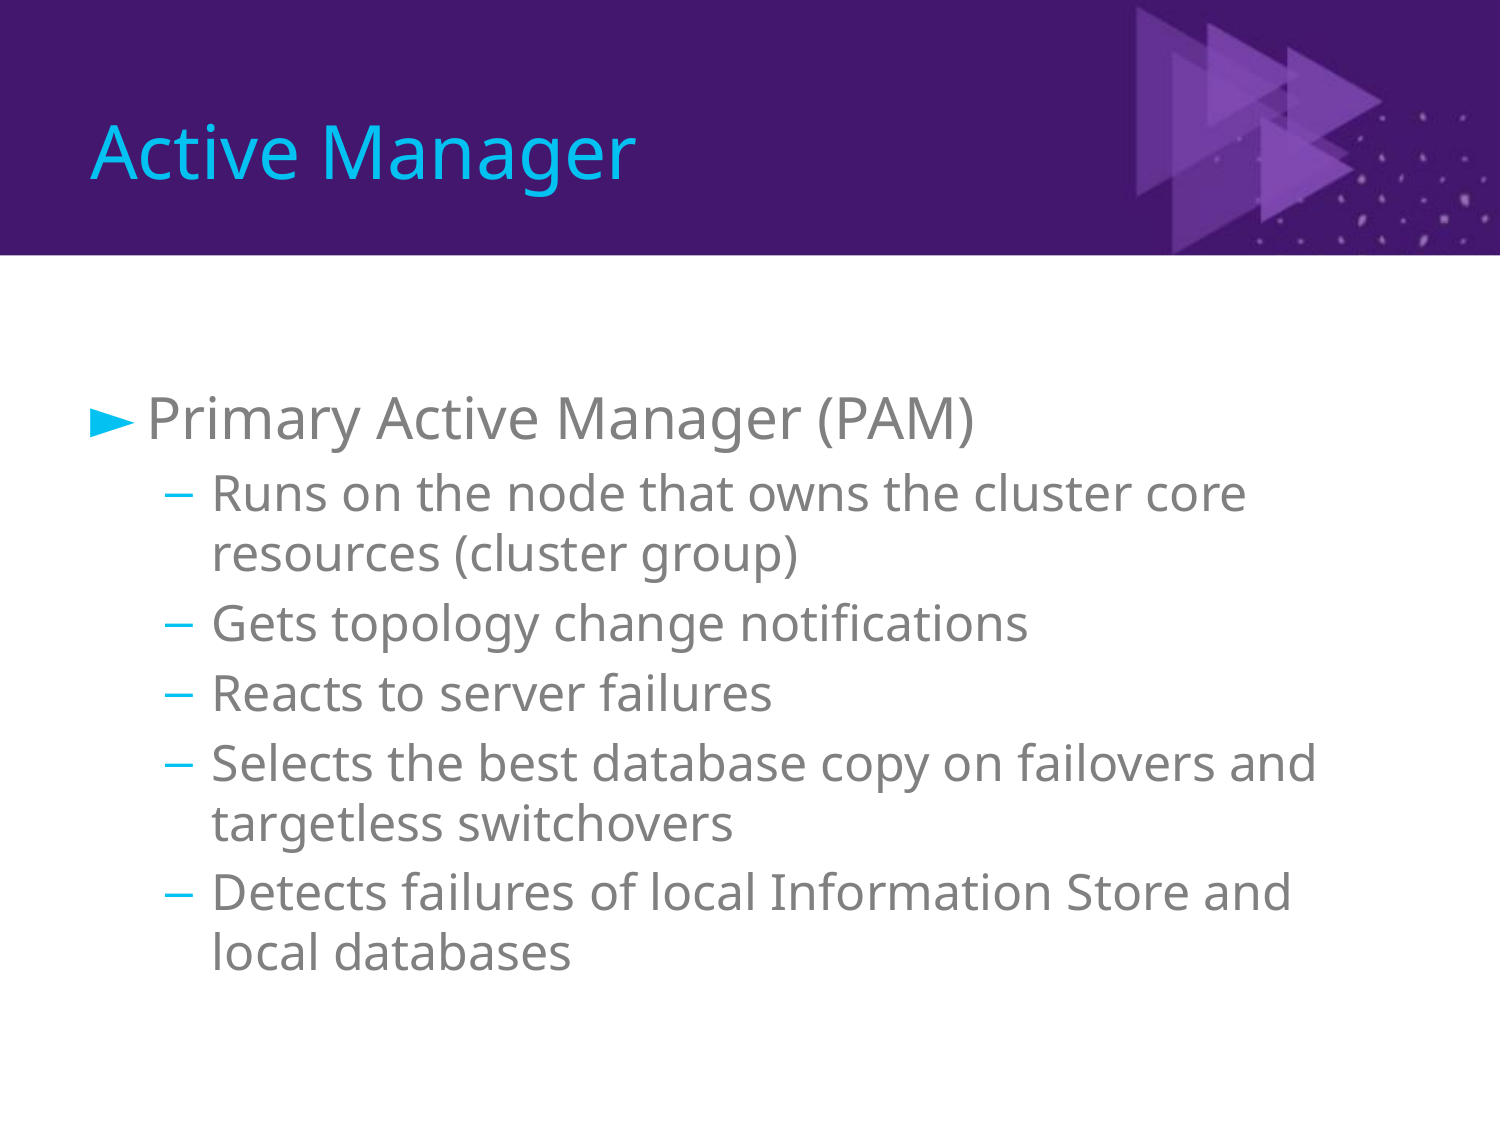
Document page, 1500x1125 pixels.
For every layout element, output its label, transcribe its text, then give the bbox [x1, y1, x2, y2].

list Primary Active Manager (PAM) Runs on the node that owns the cluster core resources (cluster group) Gets topology change notifications Reacts to server failures Selects the best database copy on failovers and targetless switchovers Detects failures of local Information Store and local databases [75, 373, 1425, 1005]
picture [0, 0, 1500, 255]
title Active Manager [75, 56, 1425, 244]
